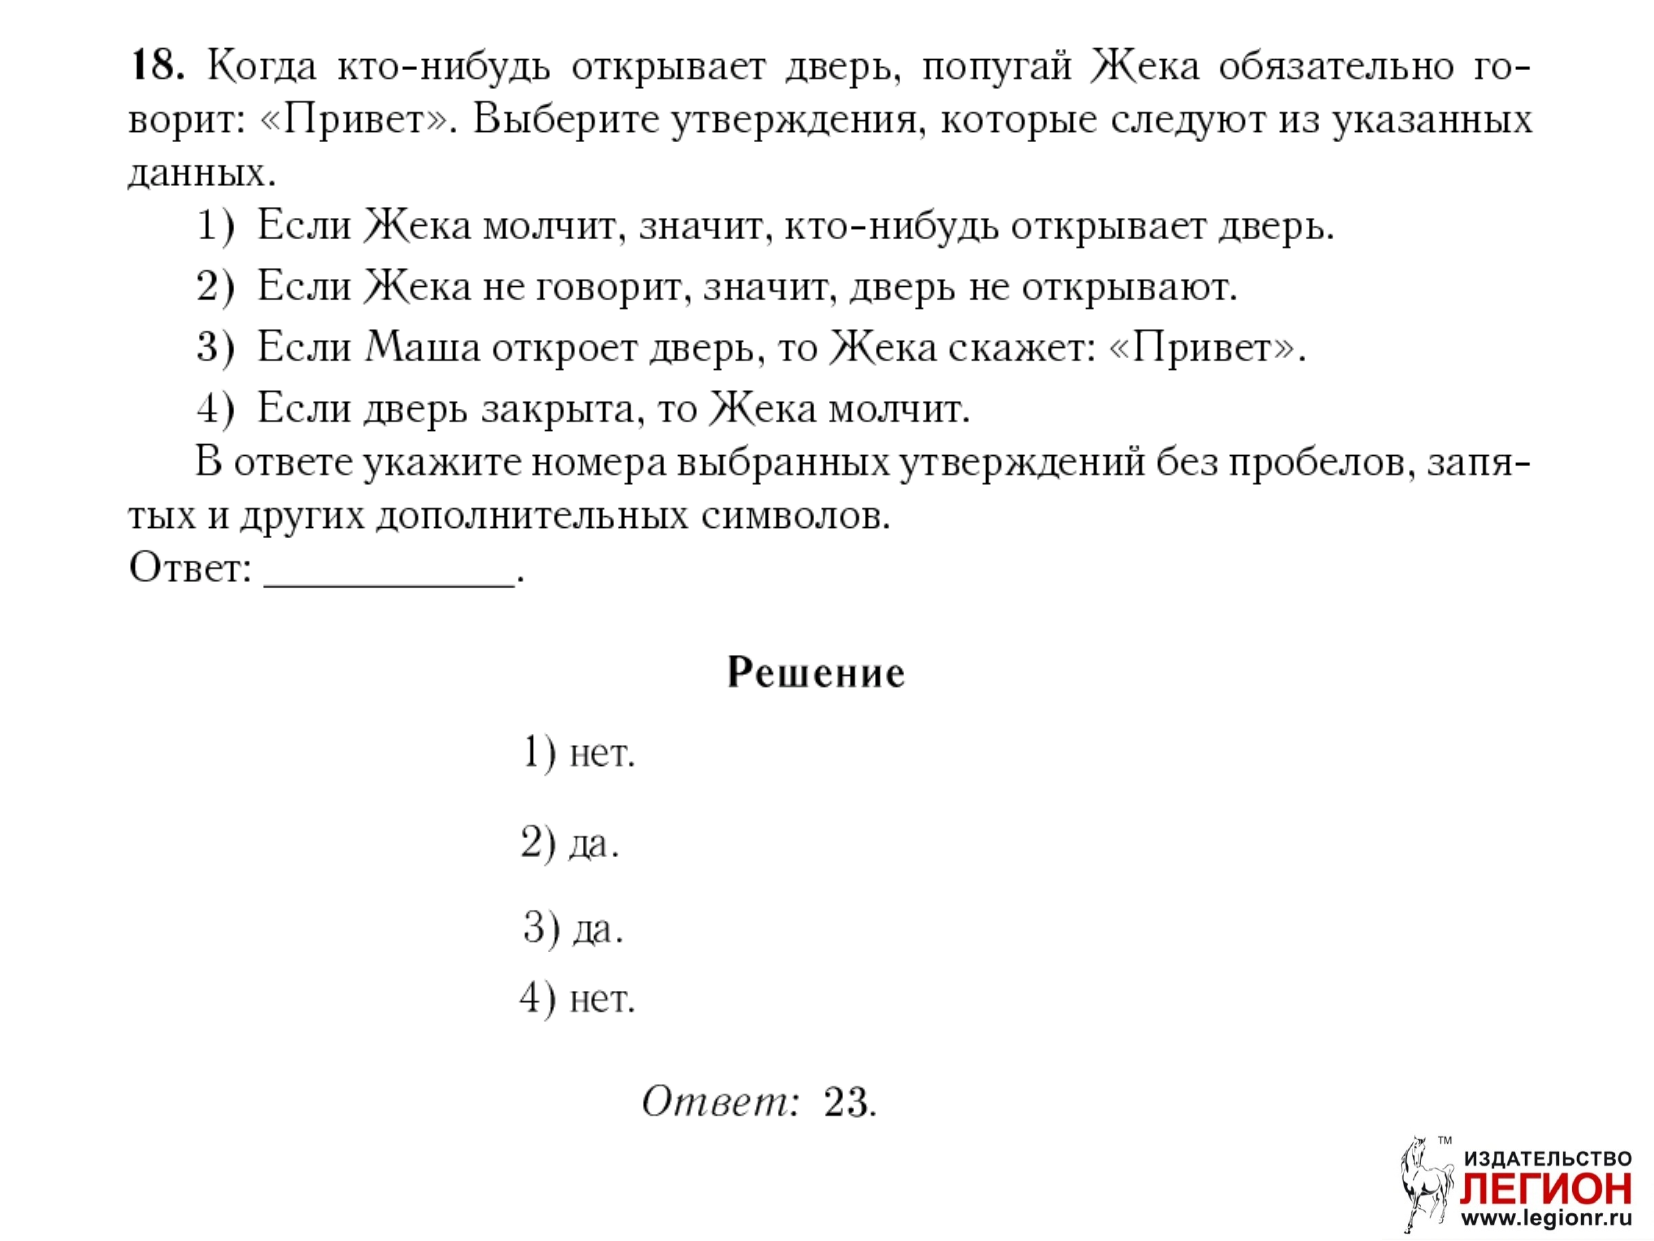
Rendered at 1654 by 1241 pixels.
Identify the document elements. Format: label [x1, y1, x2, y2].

picture [123, 33, 1542, 599]
picture [1381, 1116, 1654, 1241]
picture [521, 901, 628, 952]
picture [510, 818, 627, 868]
picture [709, 643, 915, 705]
picture [510, 725, 639, 781]
picture [513, 971, 640, 1025]
picture [639, 1076, 879, 1125]
